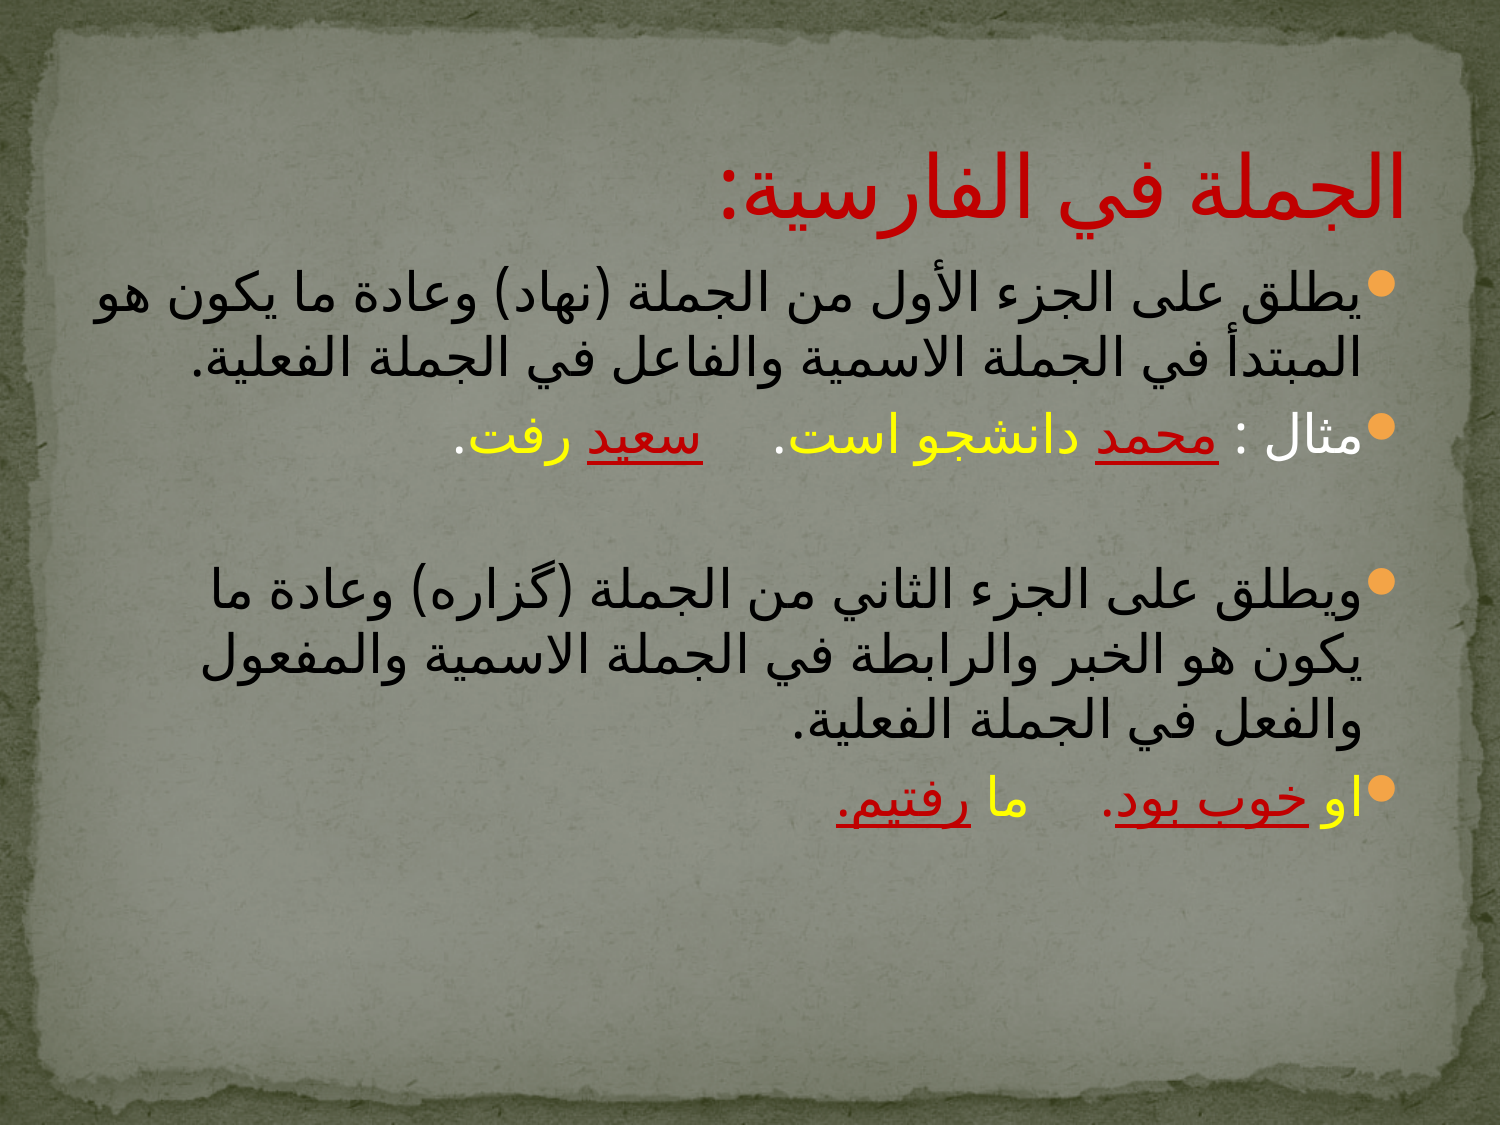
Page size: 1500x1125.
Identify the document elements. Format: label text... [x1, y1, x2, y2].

list يطلق على الجزء الأول من الجملة (نهاد) وعادة ما يكون هو المبتدأ في الجملة الاسمية والفاعل في الجملة الفعلية. مثال : محمد دانشجو است. سعيد رفت. ويطلق على الجزء الثاني من الجملة (گزاره) وعادة ما يكون هو الخبر والرابطة في الجملة الاسمية والمفعول والفعل في الجملة الفعلية. او خوب بود. ما رفتيم. [75, 249, 1425, 1000]
title الجملة في الفارسية: [74, 24, 1425, 244]
